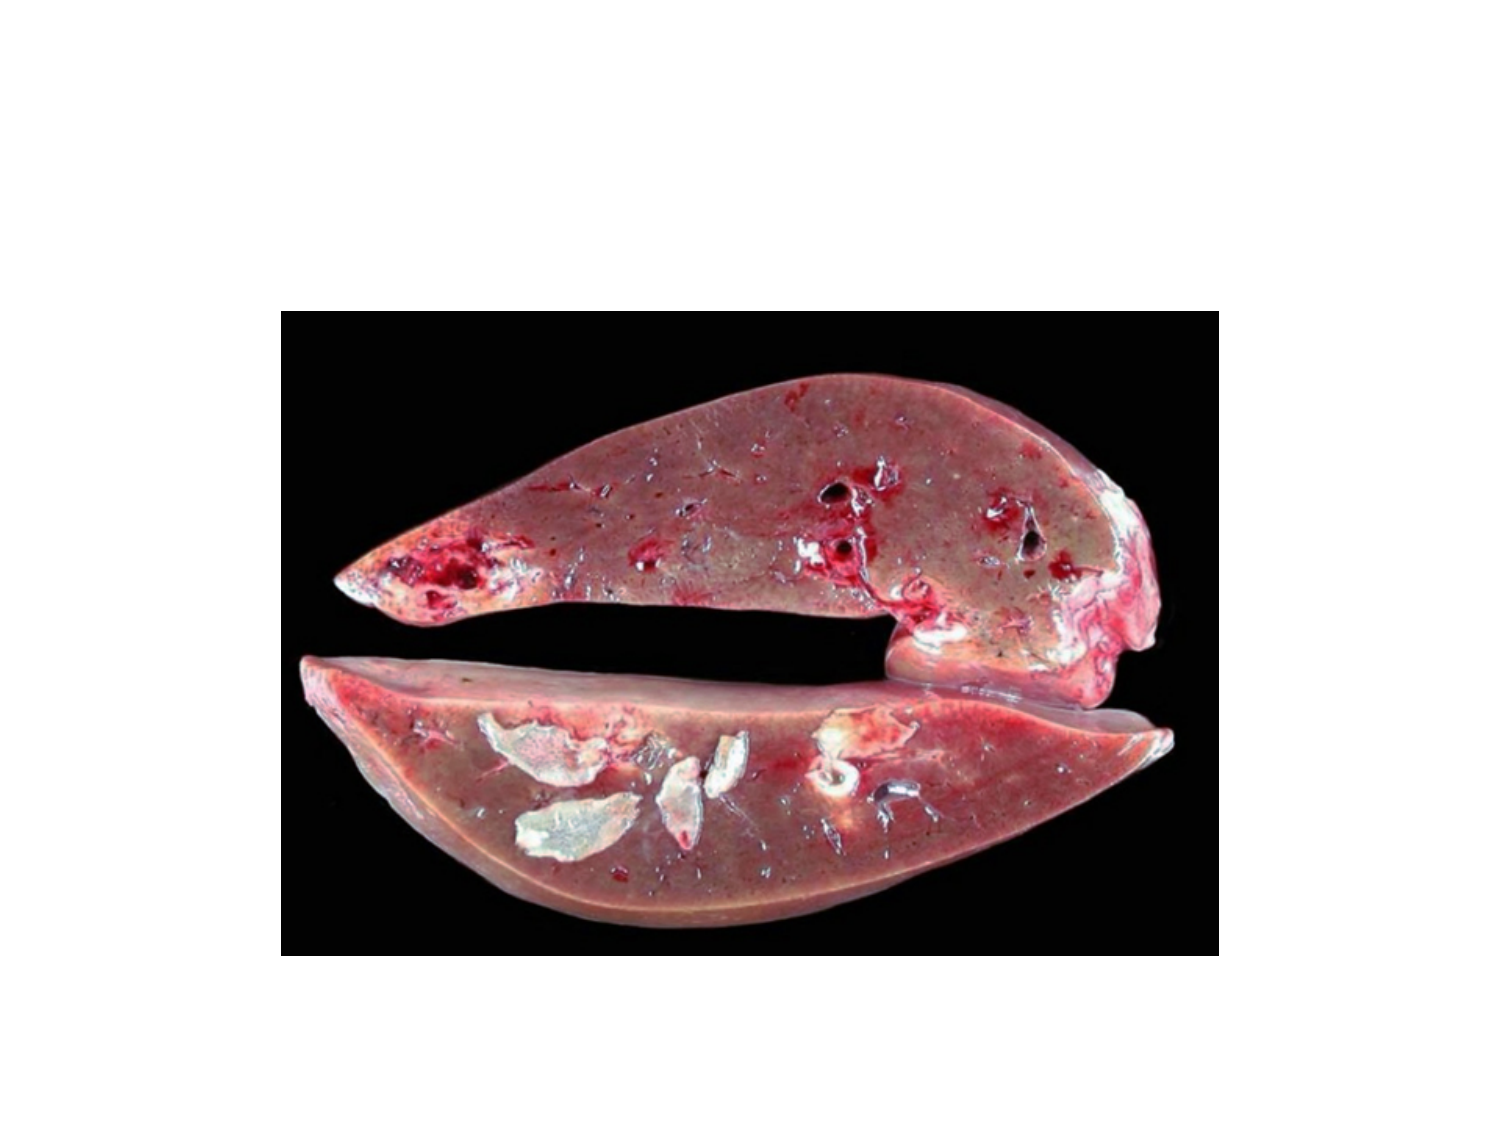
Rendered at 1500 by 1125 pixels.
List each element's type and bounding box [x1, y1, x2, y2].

list [281, 311, 1219, 956]
